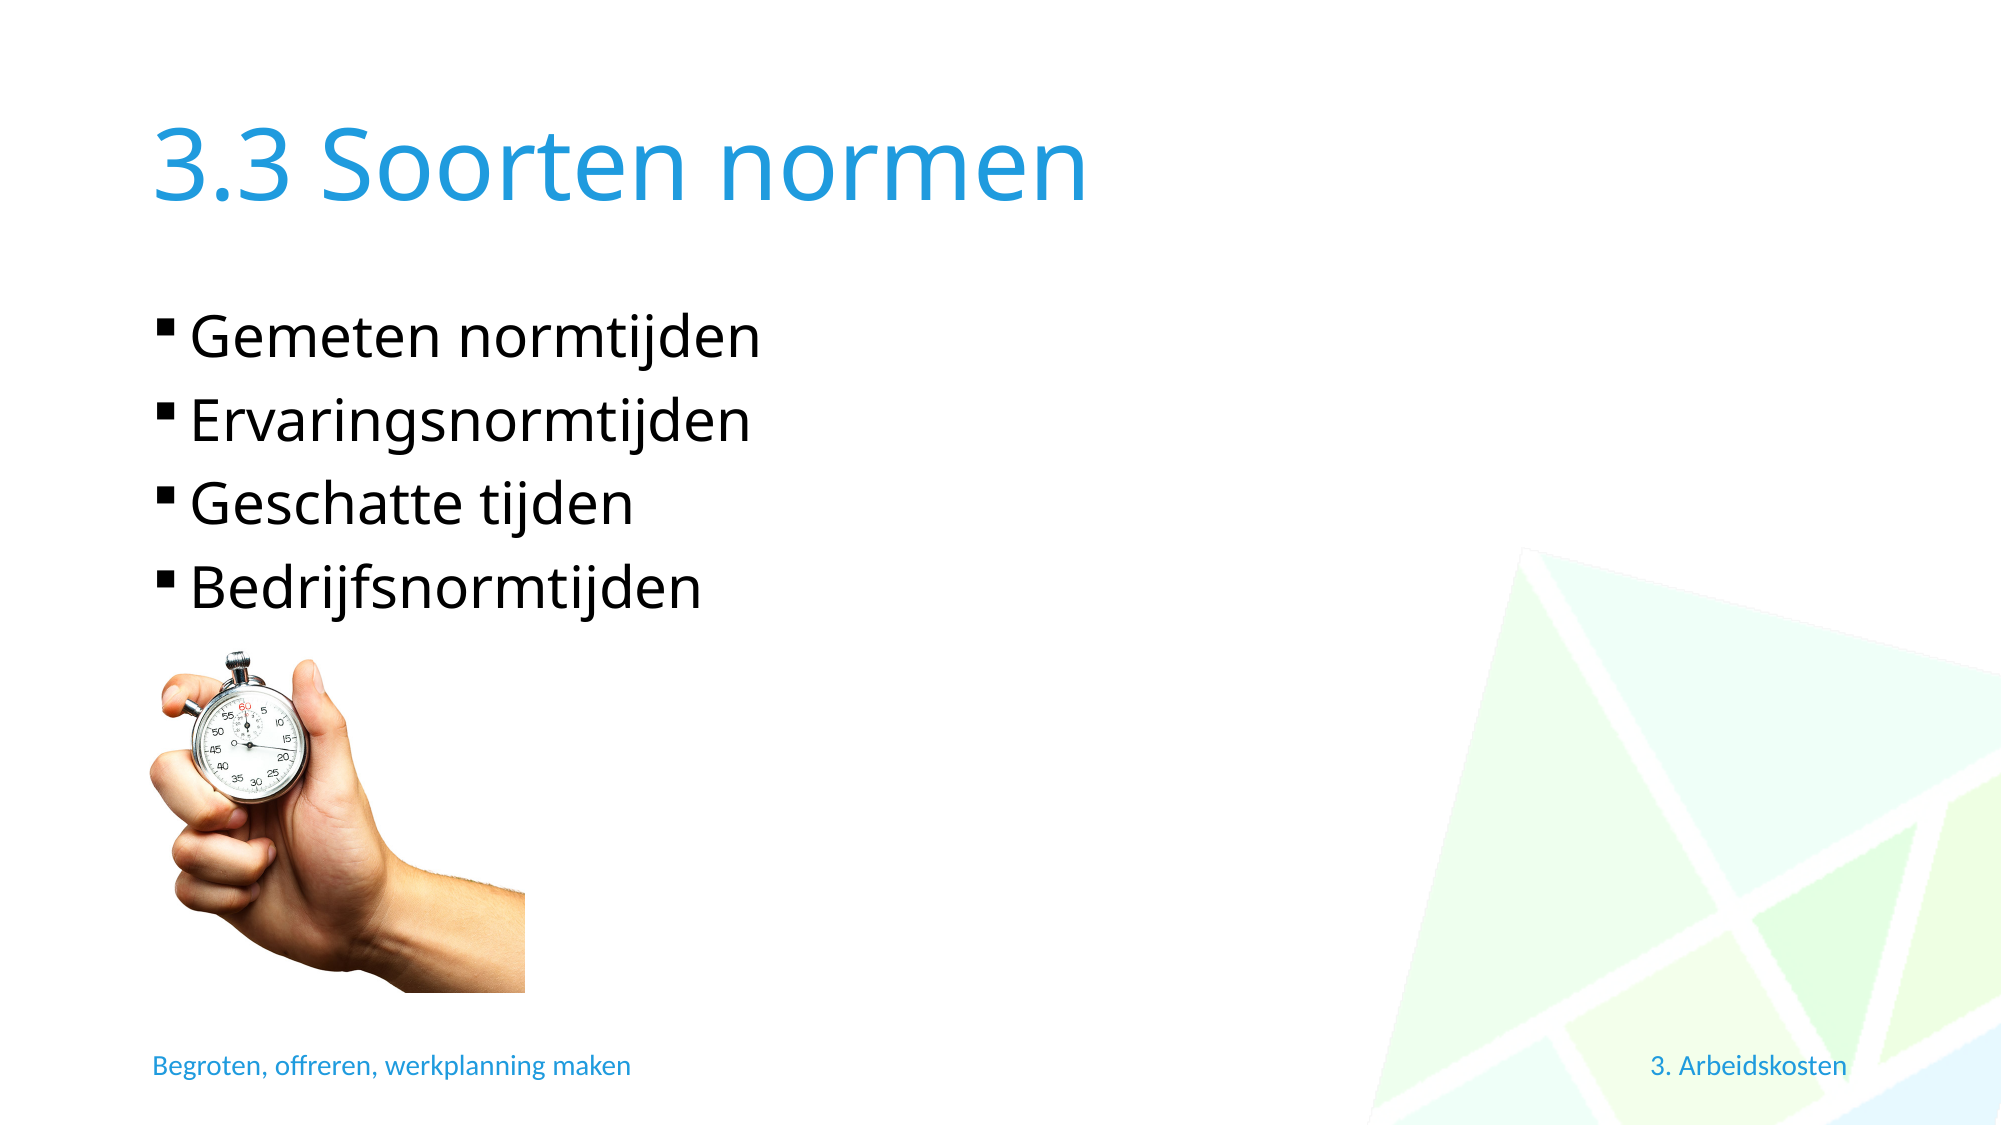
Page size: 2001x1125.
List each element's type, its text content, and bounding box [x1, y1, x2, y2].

picture [124, 628, 525, 993]
list Begroten, offreren, werkplanning maken [137, 1042, 664, 1087]
list 3. Arbeidskosten [1412, 1042, 1863, 1103]
list Gemeten normtijden Ervaringsnormtijden Geschatte tijden Bedrijfsnormtijden [137, 299, 1863, 1014]
title 3.3 Soorten normen [137, 59, 1863, 278]
